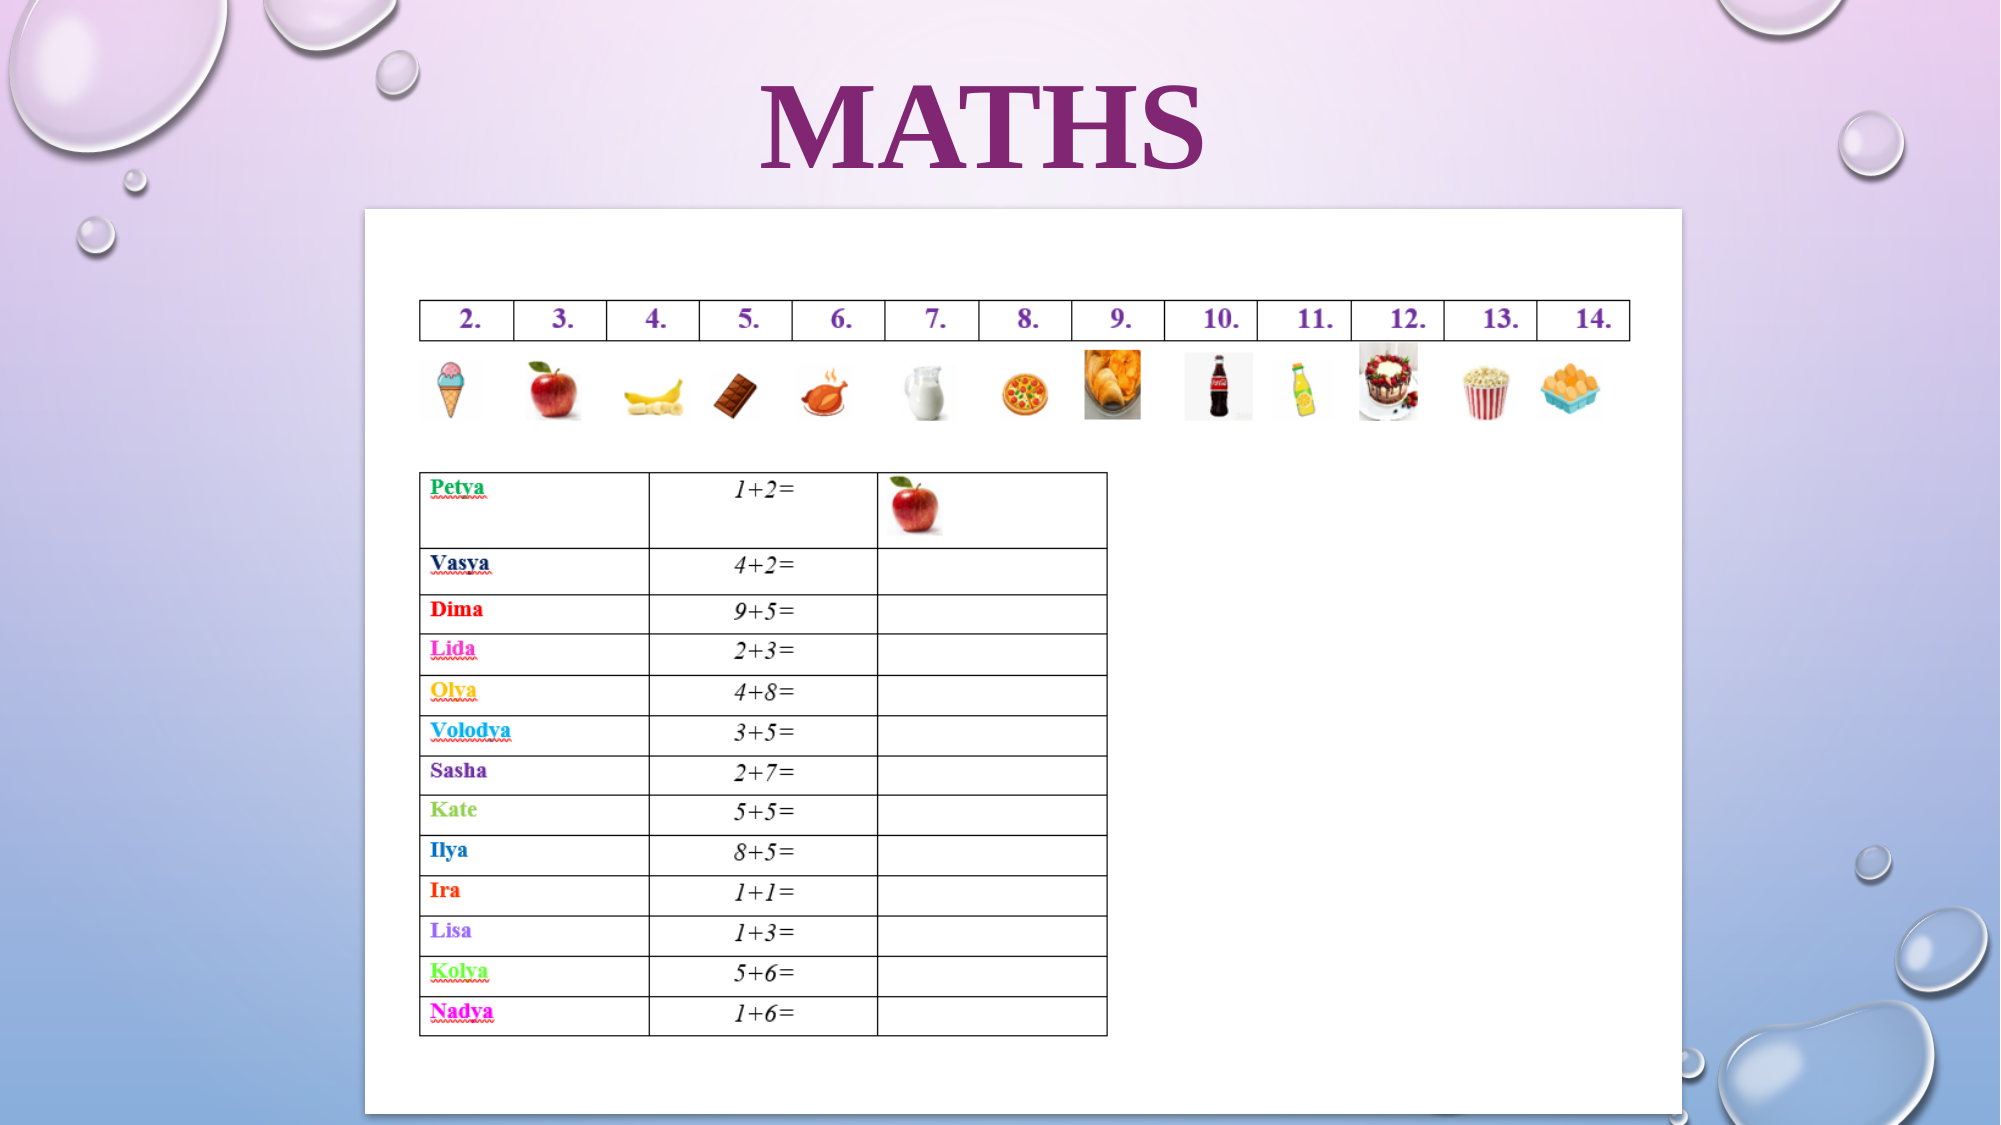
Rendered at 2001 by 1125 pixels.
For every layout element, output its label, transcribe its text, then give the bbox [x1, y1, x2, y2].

picture [0, 0, 2000, 1125]
title Maths [149, 0, 1851, 262]
picture [379, 223, 1668, 1100]
